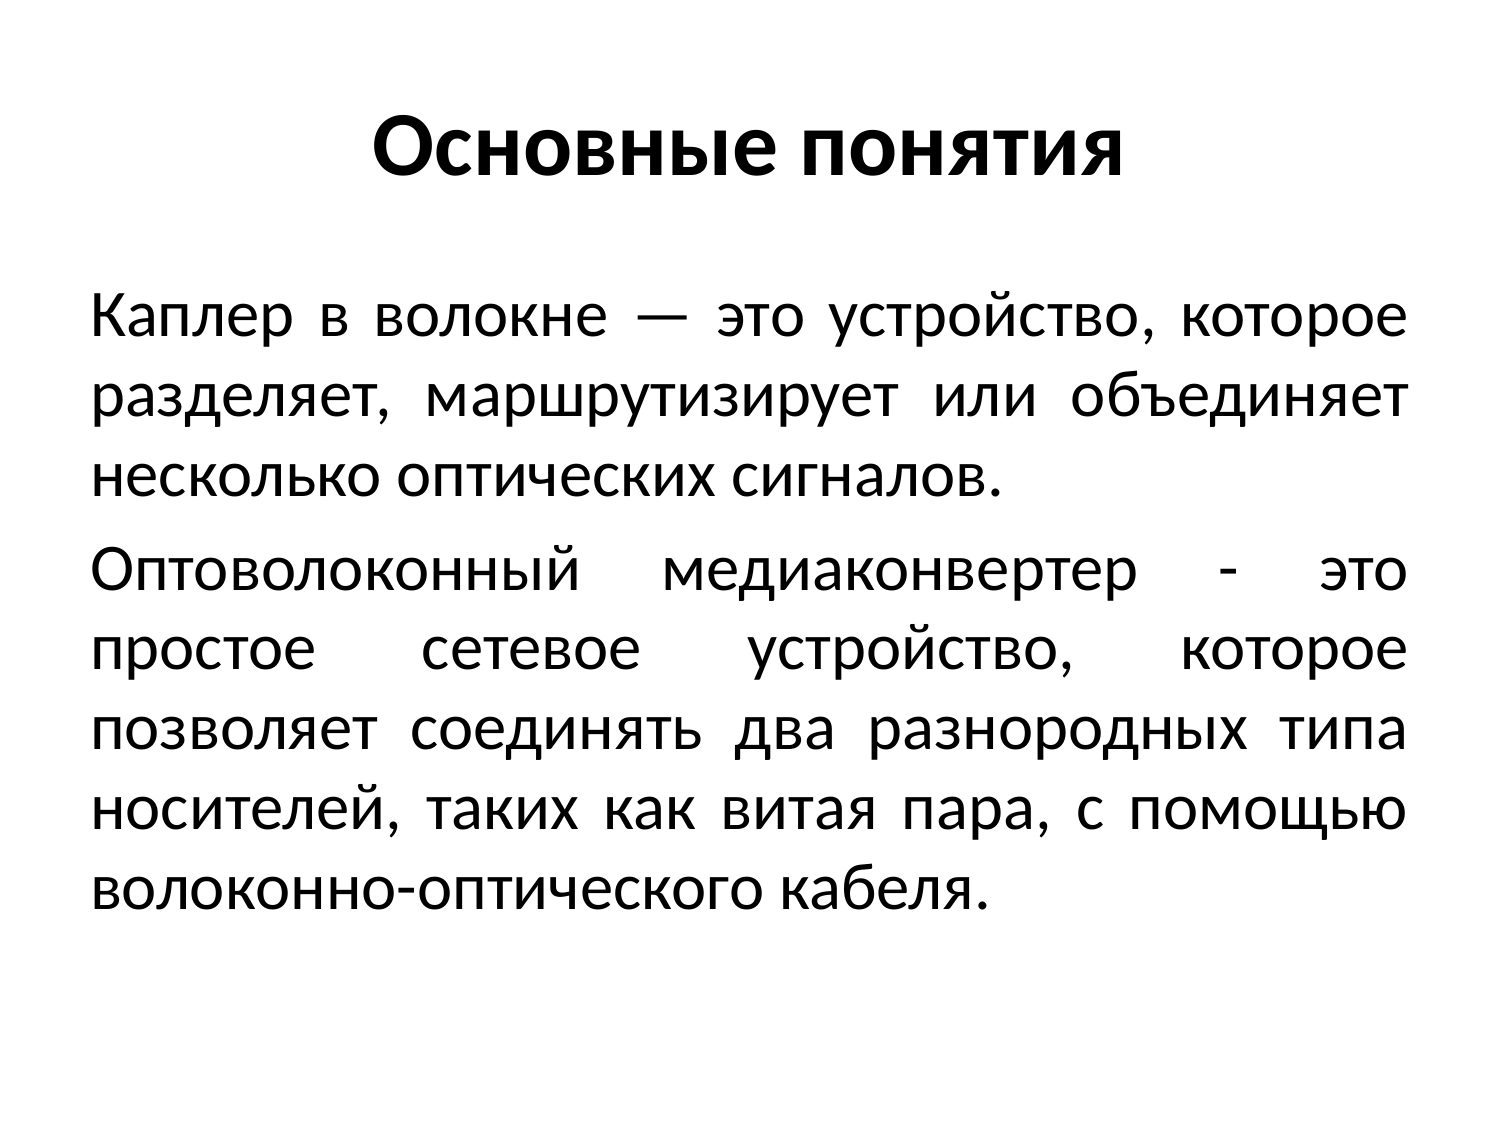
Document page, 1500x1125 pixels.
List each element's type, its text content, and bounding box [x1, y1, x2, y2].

title Основные понятия [74, 44, 1426, 233]
list Каплер в волокне — это устройство, которое разделяет, маршрутизирует или объединяет несколько оптических сигналов. Оптоволоконный медиаконвертер - это простое сетевое устройство, которое позволяет соединять два разнородных типа носителей, таких как витая пара, с помощью волоконно-оптического кабеля. [74, 262, 1426, 1006]
